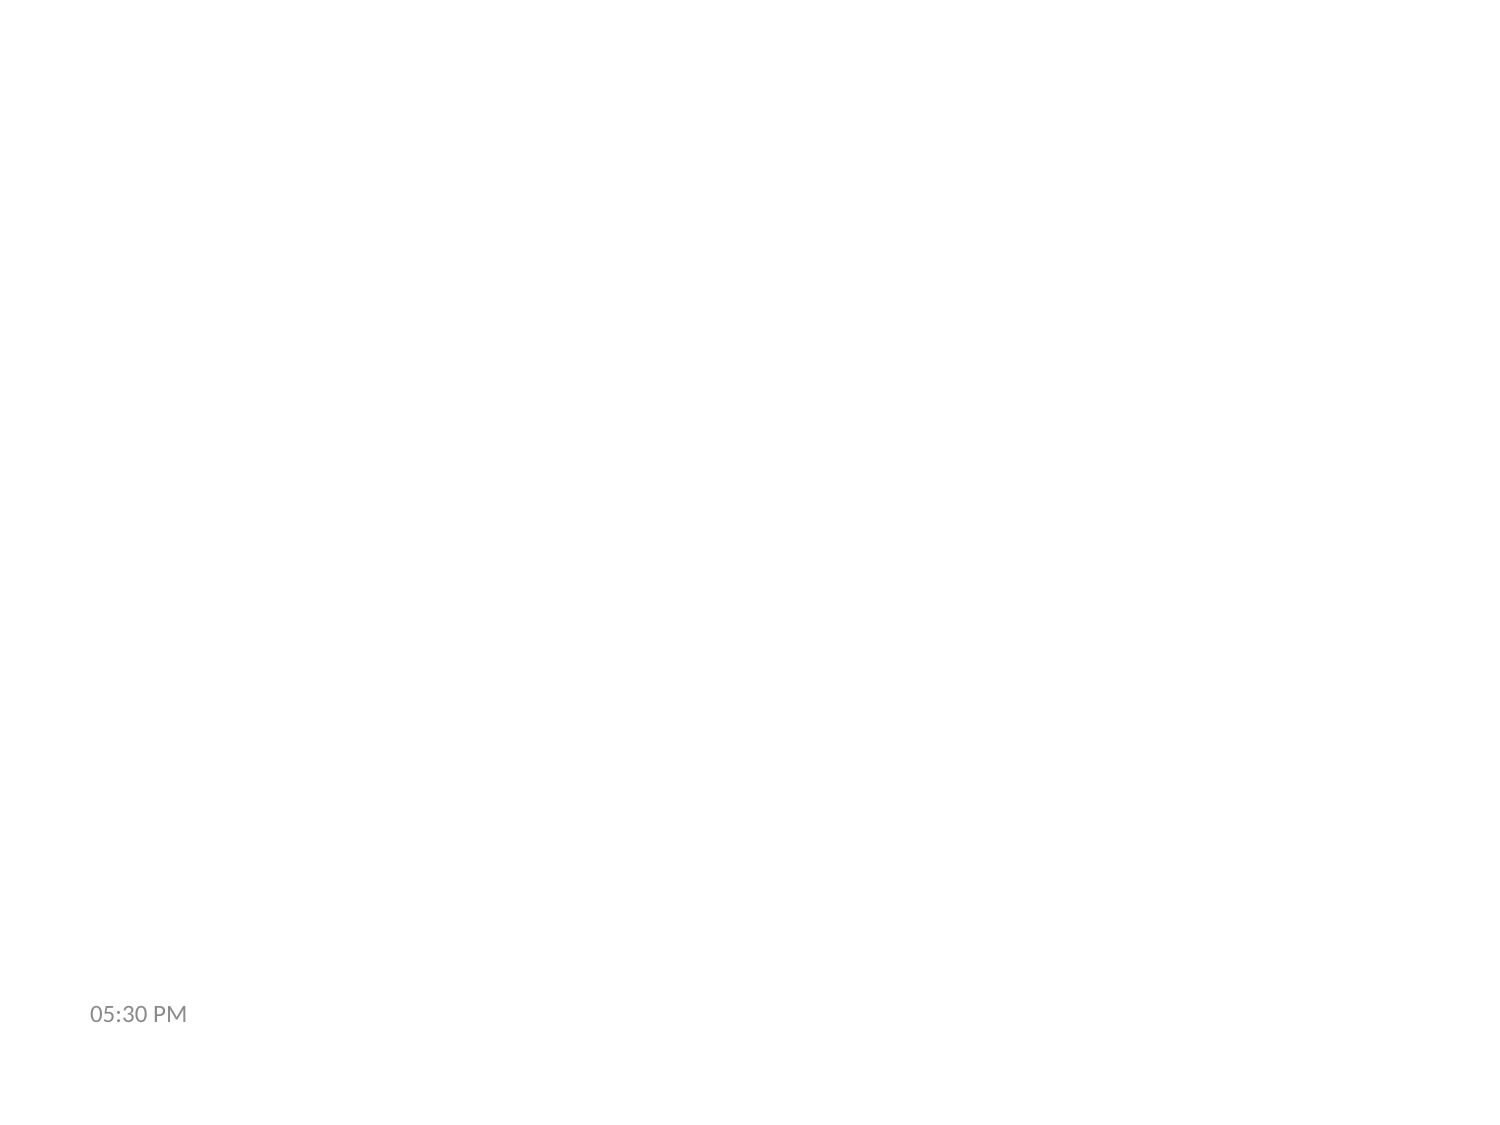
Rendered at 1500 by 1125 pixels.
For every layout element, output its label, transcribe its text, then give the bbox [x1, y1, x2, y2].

text_box 3:35 PM [75, 982, 425, 1043]
